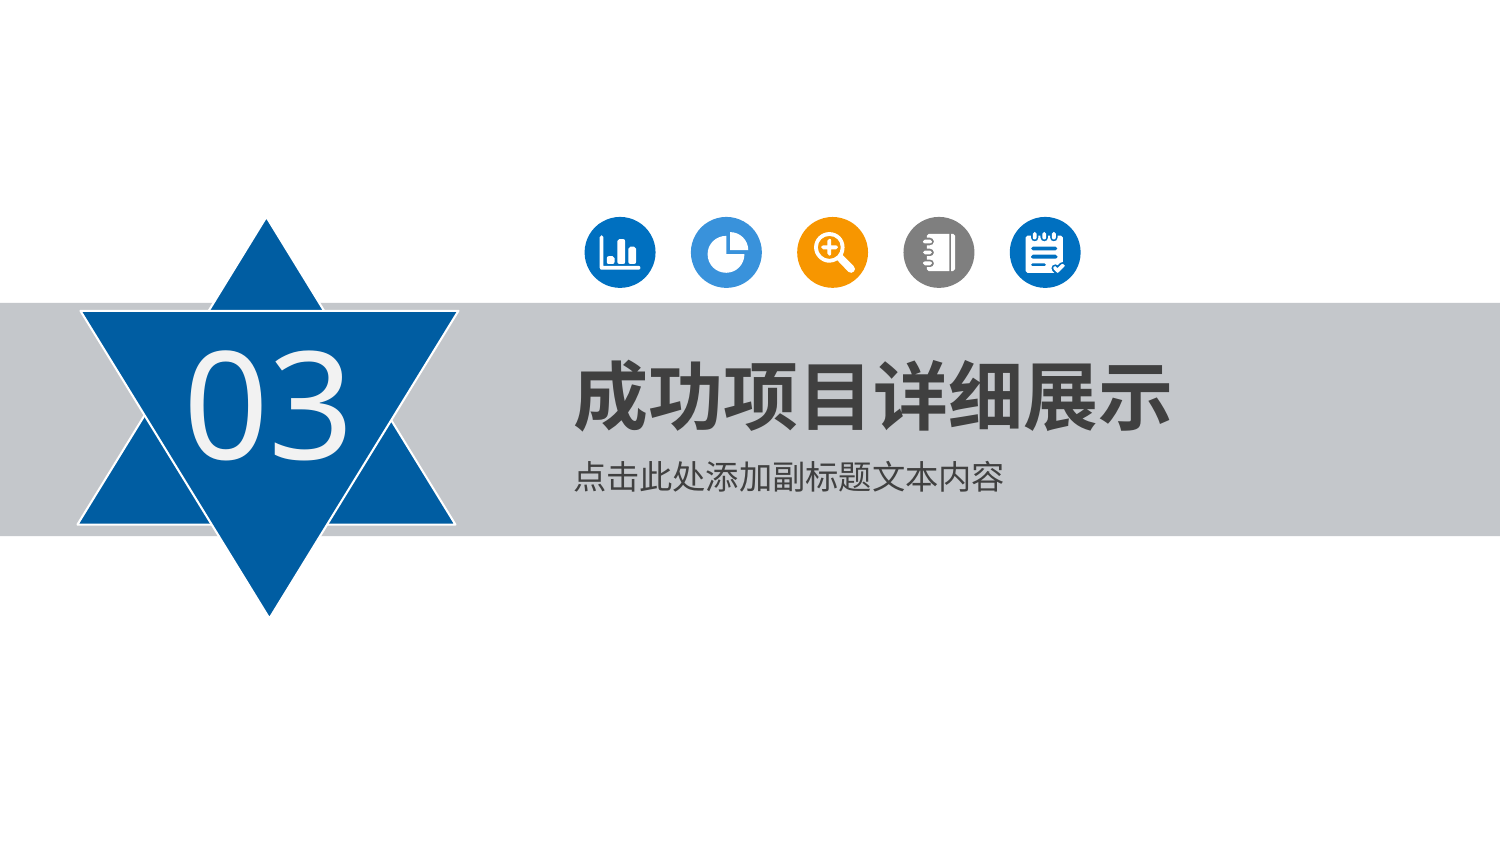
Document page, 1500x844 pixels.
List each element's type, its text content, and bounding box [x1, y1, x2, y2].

text_box 点击此处添加副标题文本内容 [561, 450, 1067, 502]
text_box [211, 214, 322, 303]
text_box [75, 451, 210, 527]
text_box [329, 459, 458, 527]
text_box [418, 308, 461, 381]
text_box 成功项目详细展示 [561, 343, 1391, 445]
text_box [191, 495, 348, 621]
text_box 03 [120, 303, 418, 495]
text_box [584, 216, 1081, 289]
text_box [322, 301, 1500, 538]
text_box [78, 308, 120, 380]
text_box [0, 301, 216, 538]
